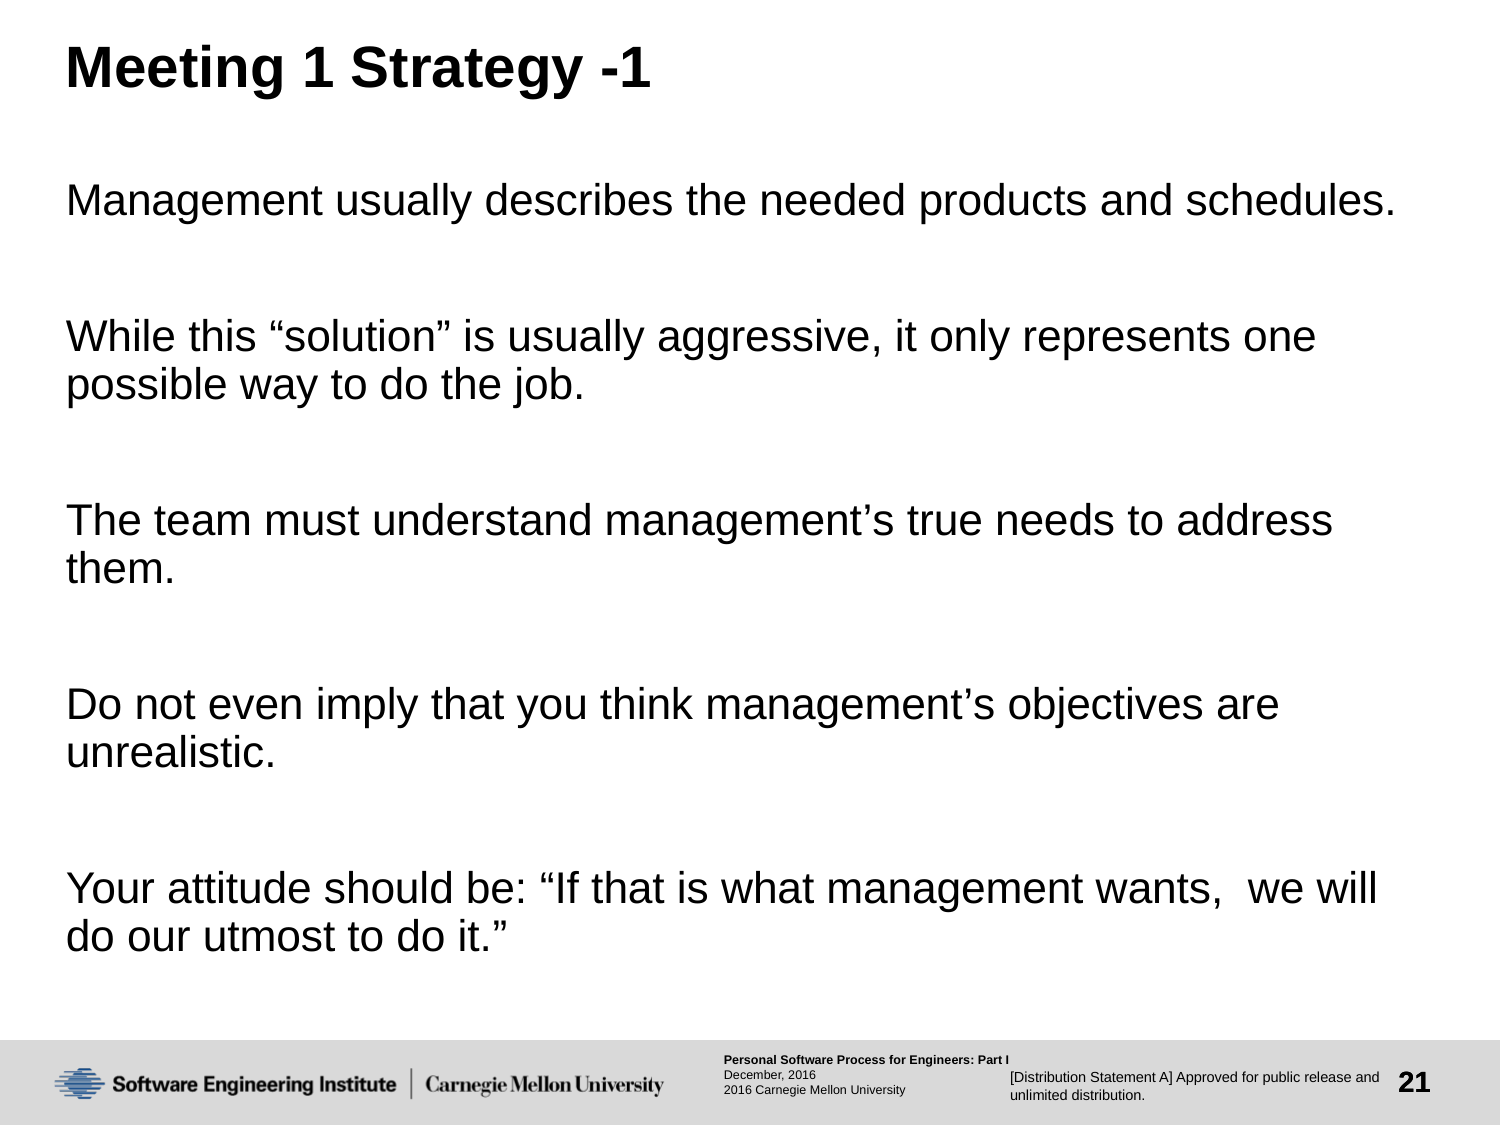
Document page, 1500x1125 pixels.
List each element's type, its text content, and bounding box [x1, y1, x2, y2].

picture [46, 1061, 673, 1104]
list Management usually describes the needed products and schedules. While this “solution” is usually aggressive, it only represents one possible way to do the job. The team must understand management’s true needs to address them. Do not even imply that you think management’s objectives are unrealistic. Your attitude should be: “If that is what management wants, we will do our utmost to do it.” [65, 177, 1431, 1000]
title Meeting 1 Strategy -1 [65, 37, 1313, 148]
